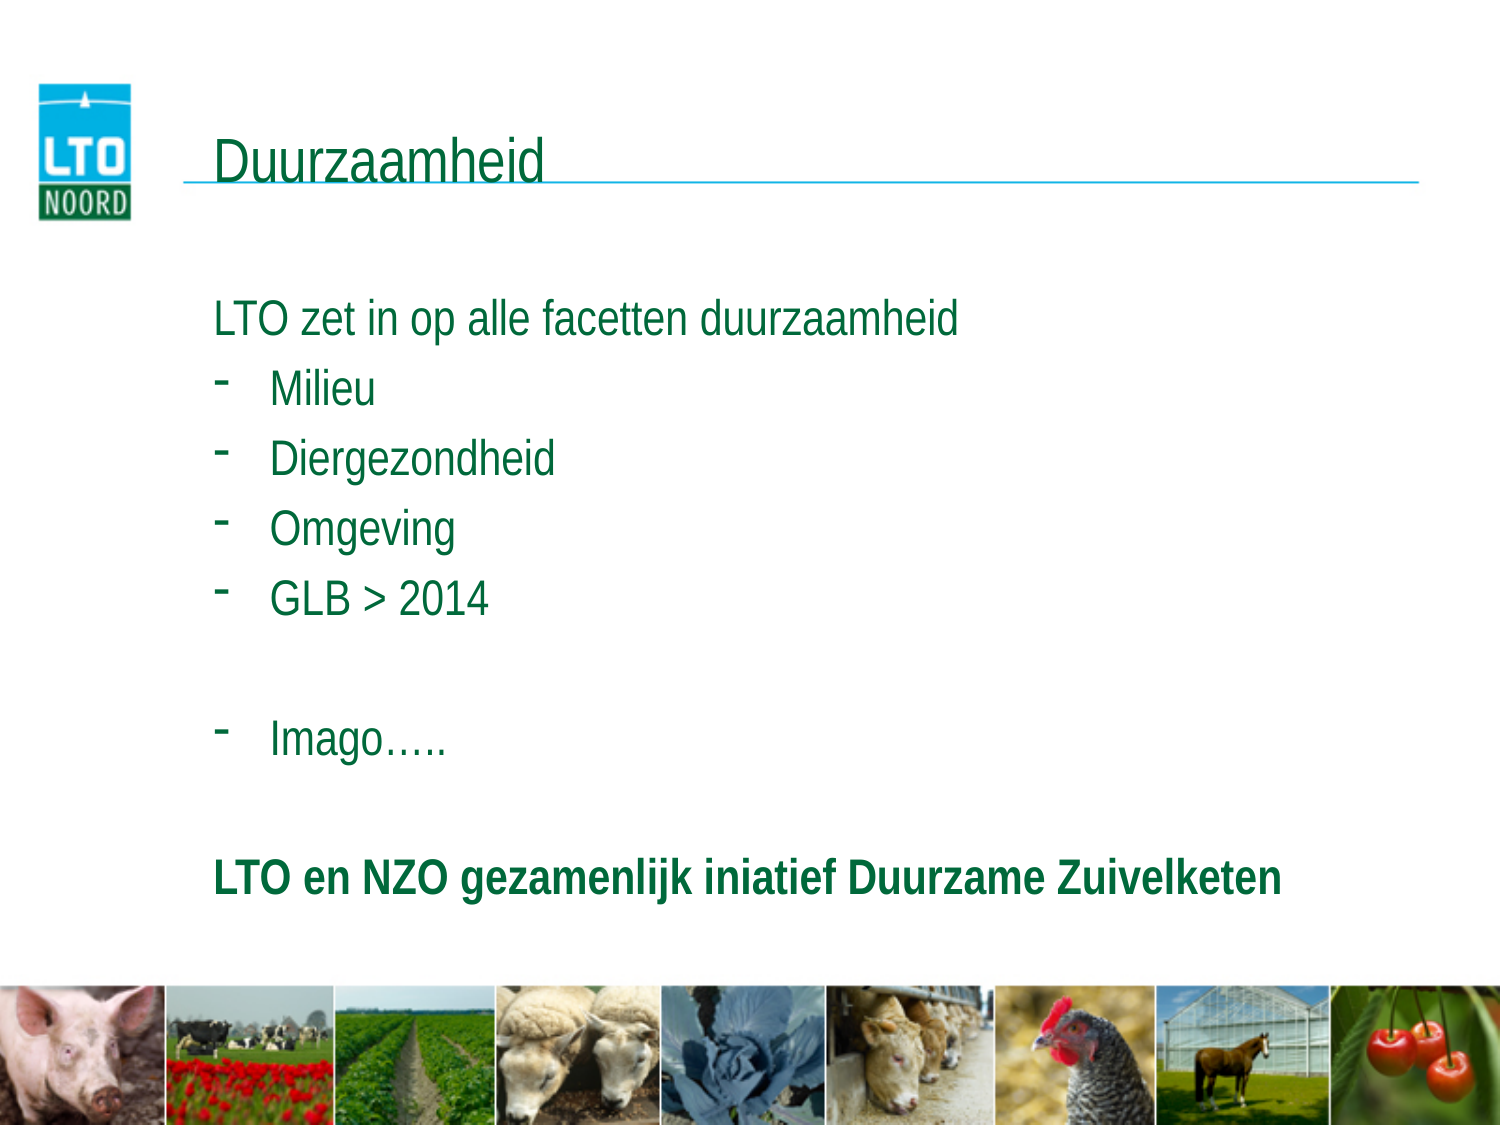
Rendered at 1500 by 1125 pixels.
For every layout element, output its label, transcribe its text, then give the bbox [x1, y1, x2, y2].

picture [0, 0, 1500, 1125]
title Duurzaamheid [198, 112, 1389, 238]
list LTO zet in op alle facetten duurzaamheid Milieu Diergezondheid Omgeving GLB > 2014 Imago….. LTO en NZO gezamenlijk iniatief Duurzame Zuivelketen [198, 277, 1389, 952]
